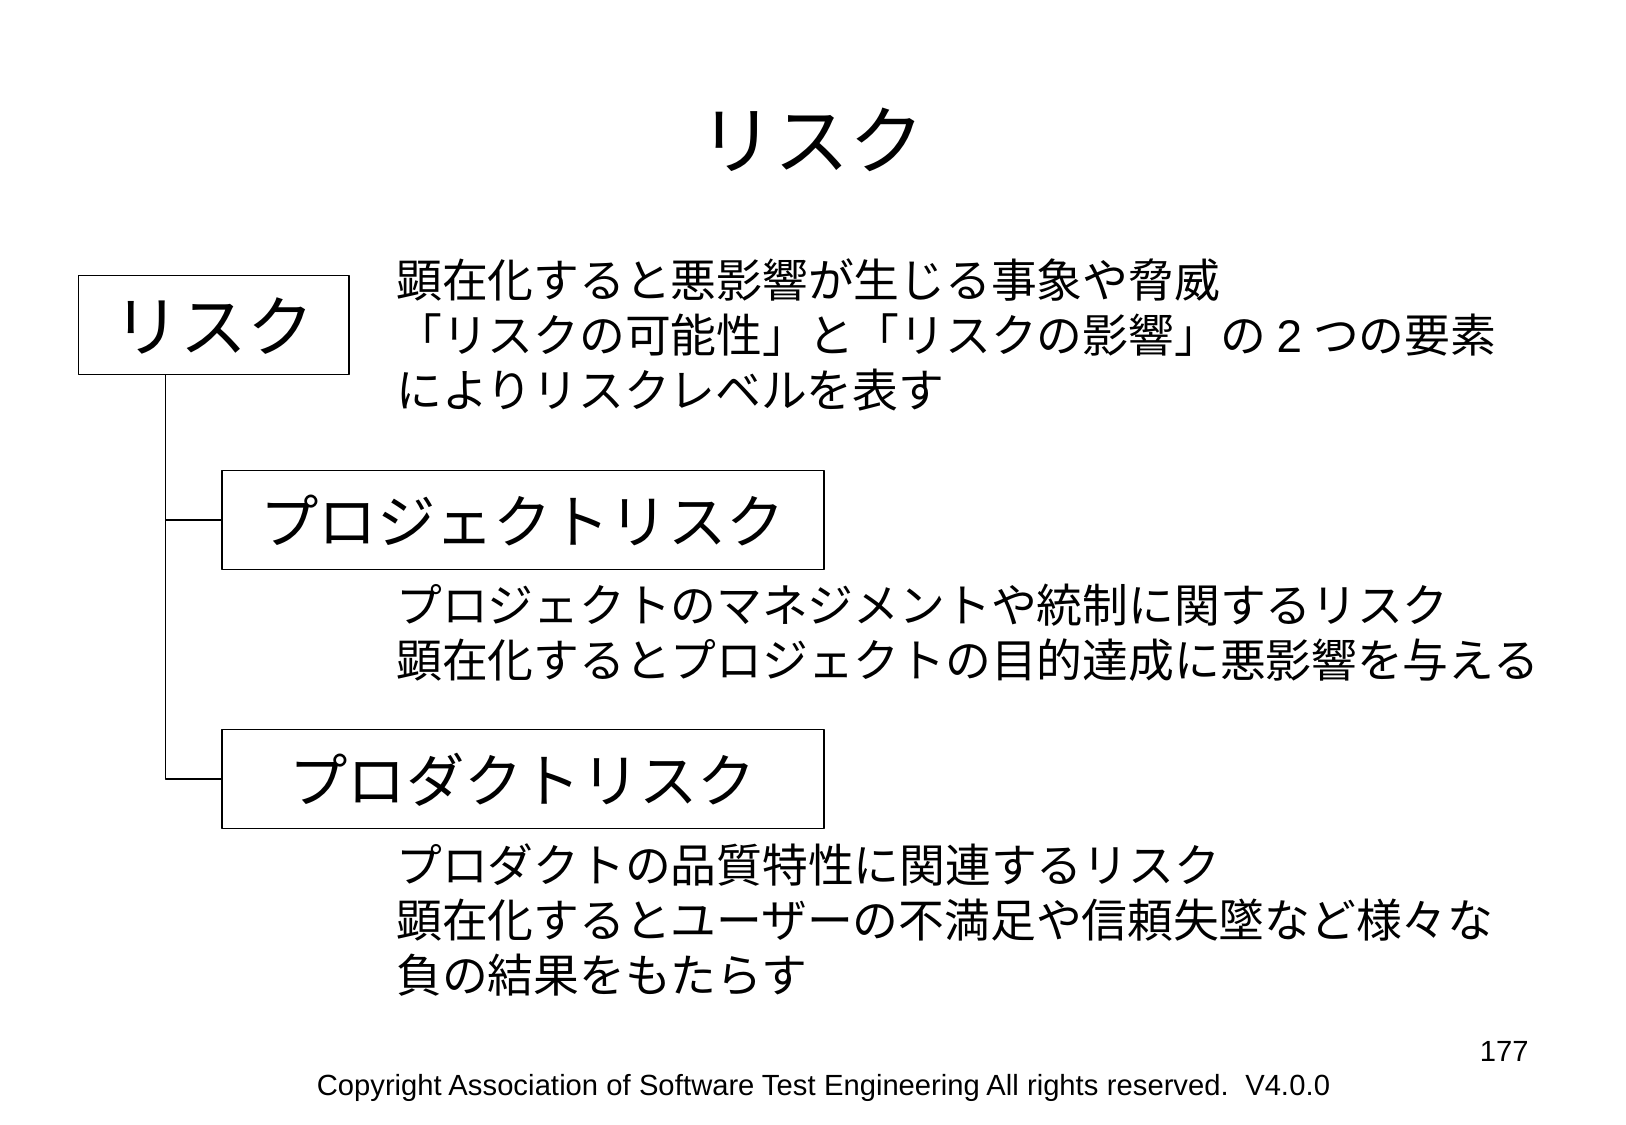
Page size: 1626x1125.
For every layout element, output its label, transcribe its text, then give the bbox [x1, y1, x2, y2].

slide_number ‹#› [1164, 1024, 1544, 1103]
text_box リスク [78, 275, 349, 375]
title リスク [81, 45, 1544, 233]
text_box 顕在化すると悪影響が生じる事象や脅威 「リスクの可能性」と「リスクの影響」の2つの要素によりリスクレベルを表す [381, 244, 1544, 425]
text_box プロダクトリスク [221, 729, 824, 829]
text_box プロジェクトリスク [221, 470, 824, 569]
text_box プロダクトの品質特性に関連するリスク 顕在化するとユーザーの不満足や信頼失墜など様々な負の結果をもたらす [381, 828, 1544, 1009]
footer Copyright Association of Software Test Engineering All rights reserved. V4.0.0 [233, 1058, 1415, 1103]
text_box プロジェクトのマネジメントや統制に関するリスク 顕在化するとプロジェクトの目的達成に悪影響を与える [381, 569, 1578, 695]
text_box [0, 513, 431, 571]
